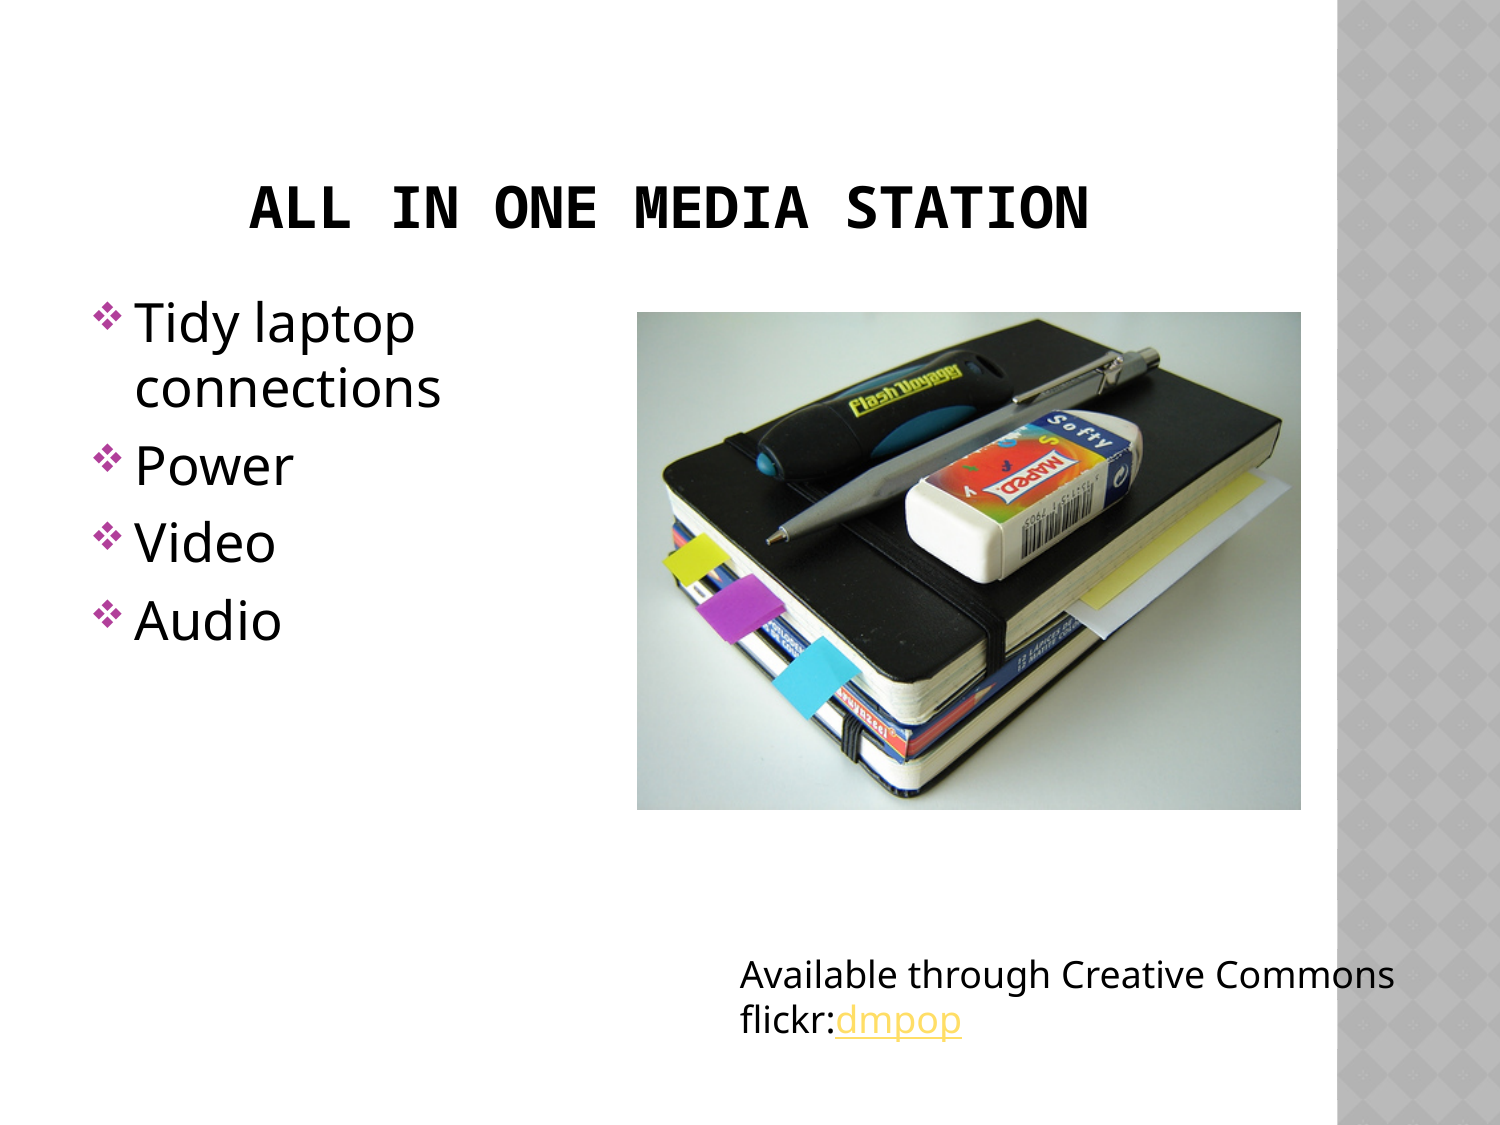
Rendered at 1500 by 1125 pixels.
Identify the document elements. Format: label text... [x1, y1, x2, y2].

title ALL IN ONE MEDIA STATION [75, 52, 1263, 240]
text_box Available through Creative Commons flickr:dmpop [724, 943, 1475, 1055]
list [637, 312, 1301, 811]
list Tidy laptop connections Power Video Audio [75, 280, 653, 956]
